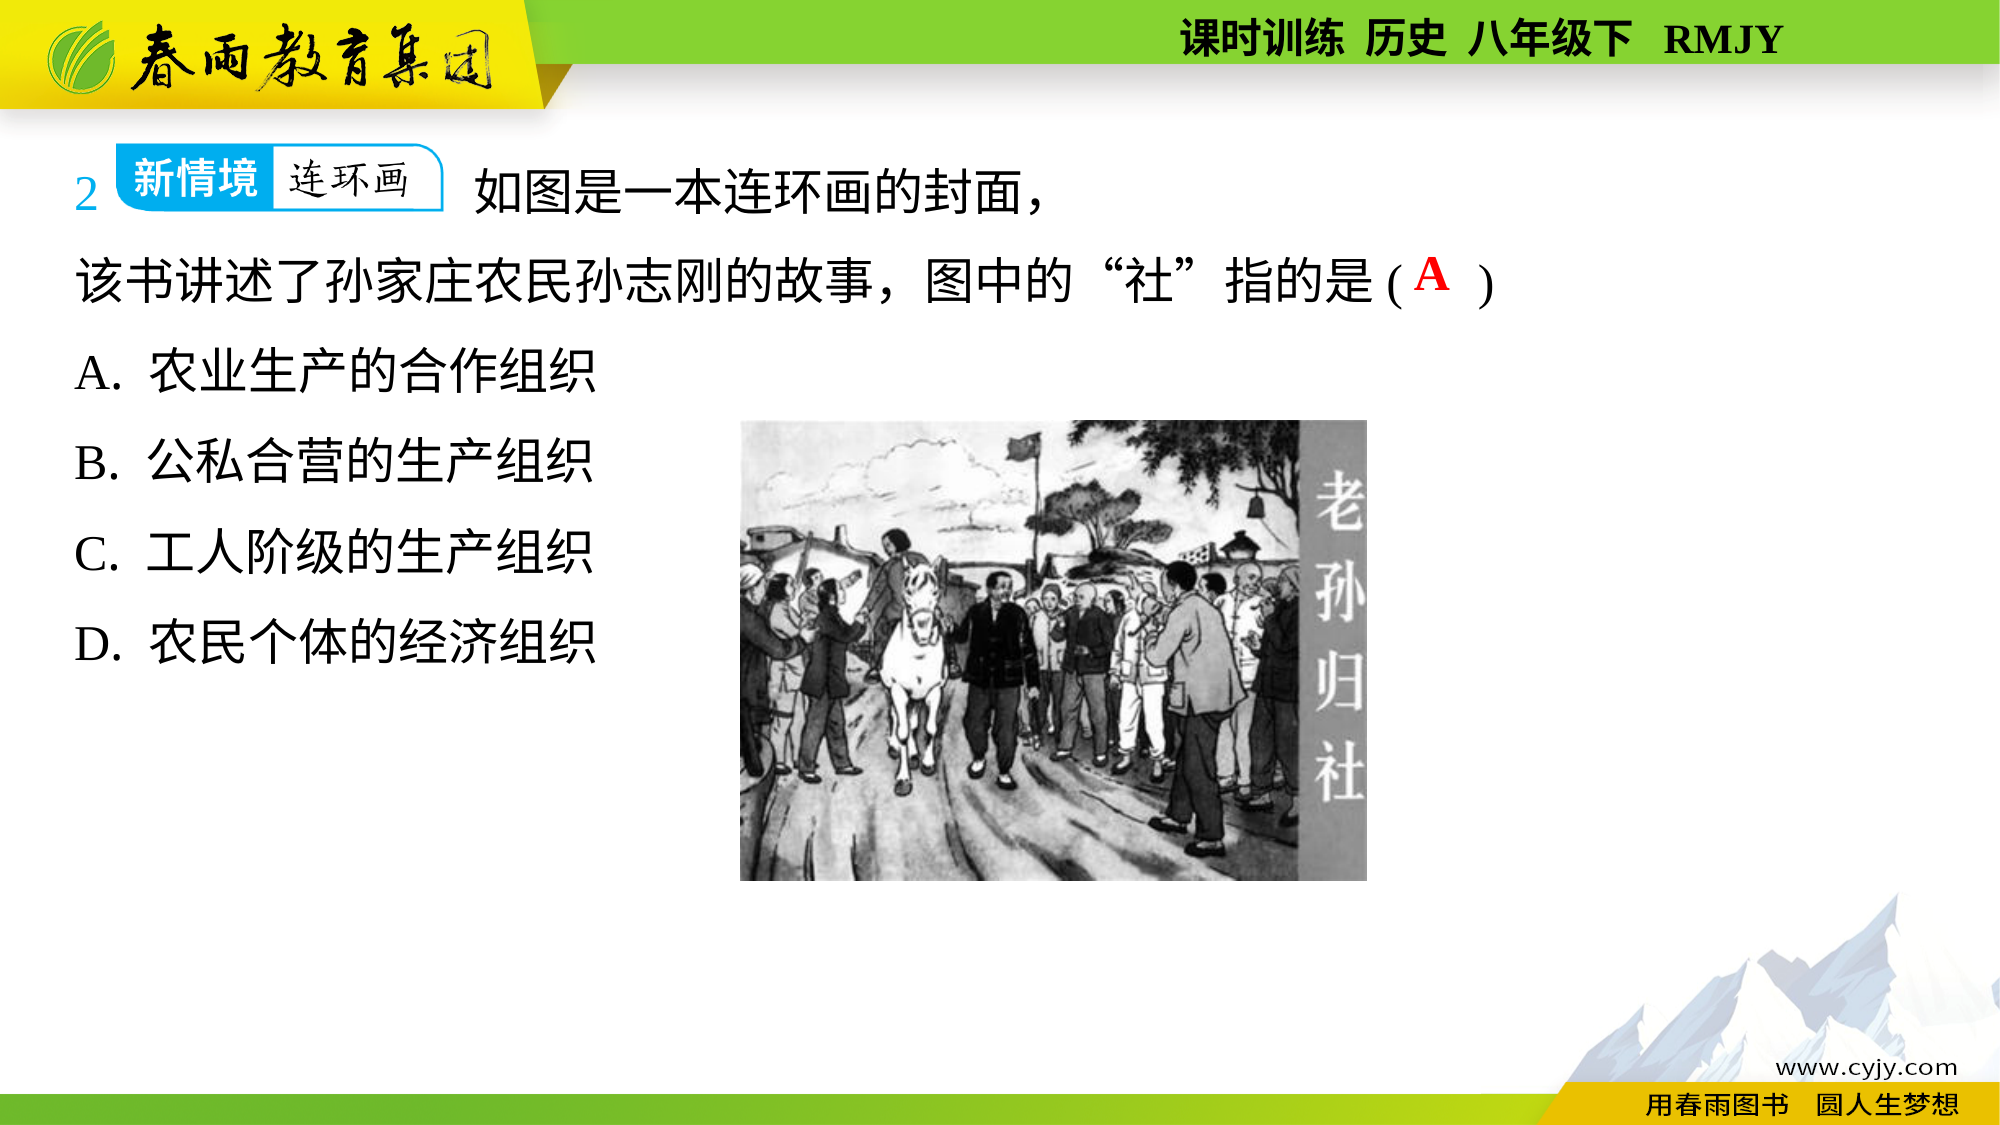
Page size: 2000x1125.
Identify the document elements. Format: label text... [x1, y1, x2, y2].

list 2 如图是一本连环画的封面， 该书讲述了孙家庄农民孙志刚的故事，图中的“社”指的是( ) A. 农业生产的合作组织 B. 公私合营的生产组织 C. 工人阶级的生产组织 D. 农民个体的经济组织 [59, 122, 1944, 683]
text_box A [1399, 233, 1465, 308]
picture [0, 0, 2000, 1125]
